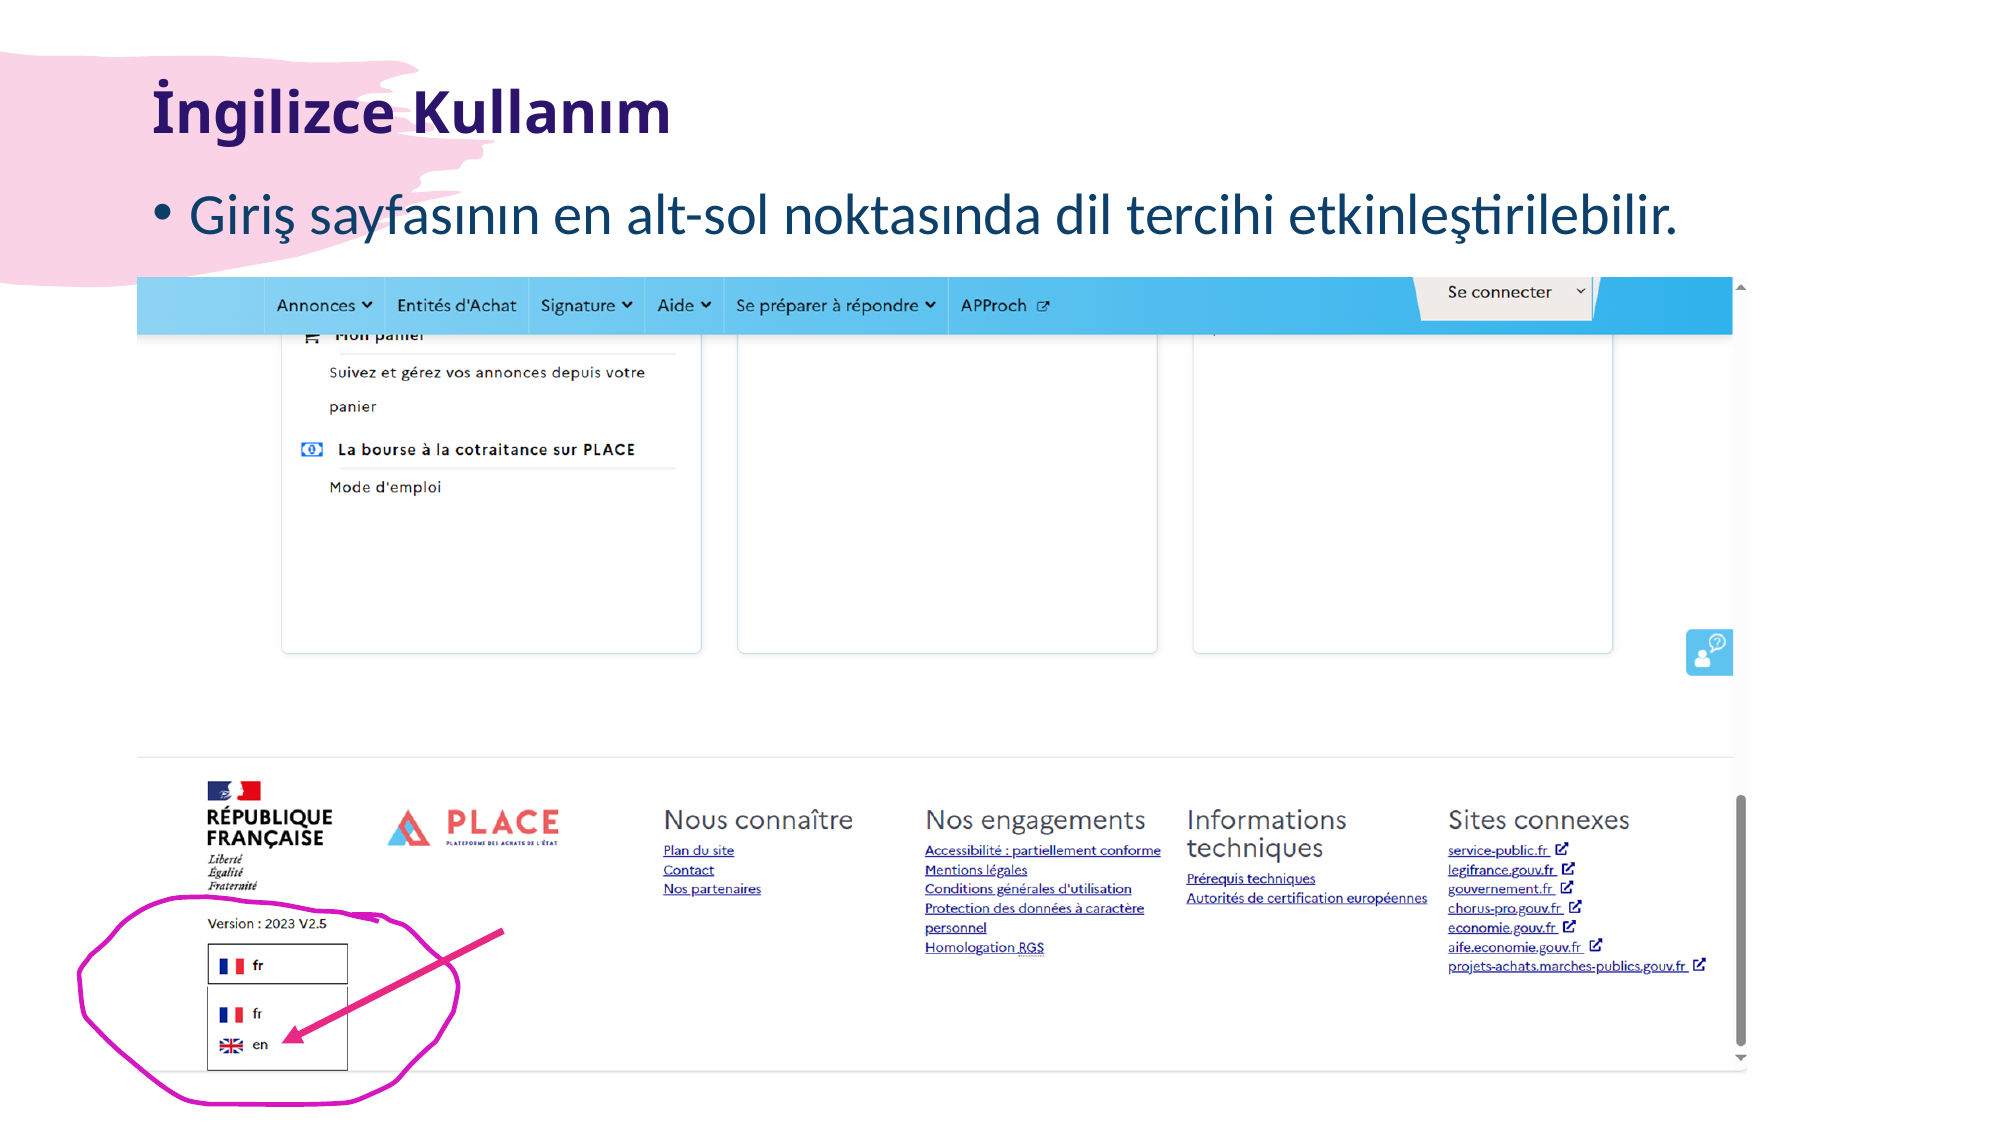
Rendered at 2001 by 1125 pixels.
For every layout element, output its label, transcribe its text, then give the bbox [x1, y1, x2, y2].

title İngilizce Kullanım [137, 59, 1863, 168]
text_box [78, 911, 137, 1068]
text_box [145, 1074, 404, 1106]
picture [137, 277, 1748, 1074]
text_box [281, 930, 504, 1044]
list Giriş sayfasının en alt-sol noktasında dil tercihi etkinleştirilebilir. [137, 168, 1863, 852]
